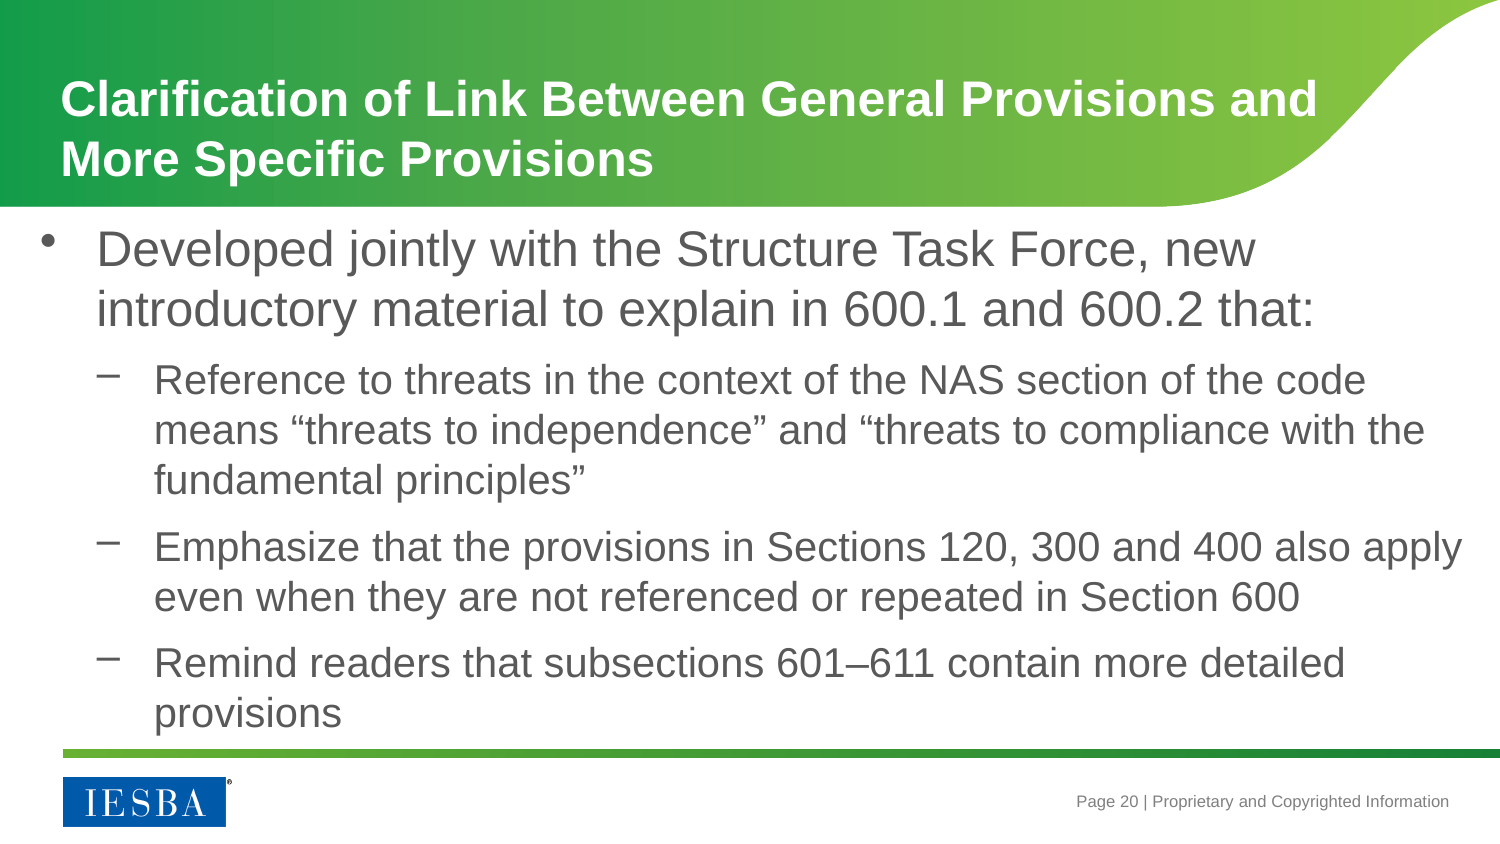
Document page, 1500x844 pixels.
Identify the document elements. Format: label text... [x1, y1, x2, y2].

picture [0, 0, 1500, 207]
list Developed jointly with the Structure Task Force, new introductory material to explain in 600.1 and 600.2 that: Reference to threats in the context of the NAS section of the code means “threats to independence” and “threats to compliance with the fundamental principles” Emphasize that the provisions in Sections 120, 300 and 400 also apply even when they are not referenced or repeated in Section 600 Remind readers that subsections 601–611 contain more detailed provisions [24, 209, 1488, 736]
title Clarification of Link Between General Provisions and More Specific Provisions [60, 93, 1336, 160]
picture [63, 777, 232, 827]
